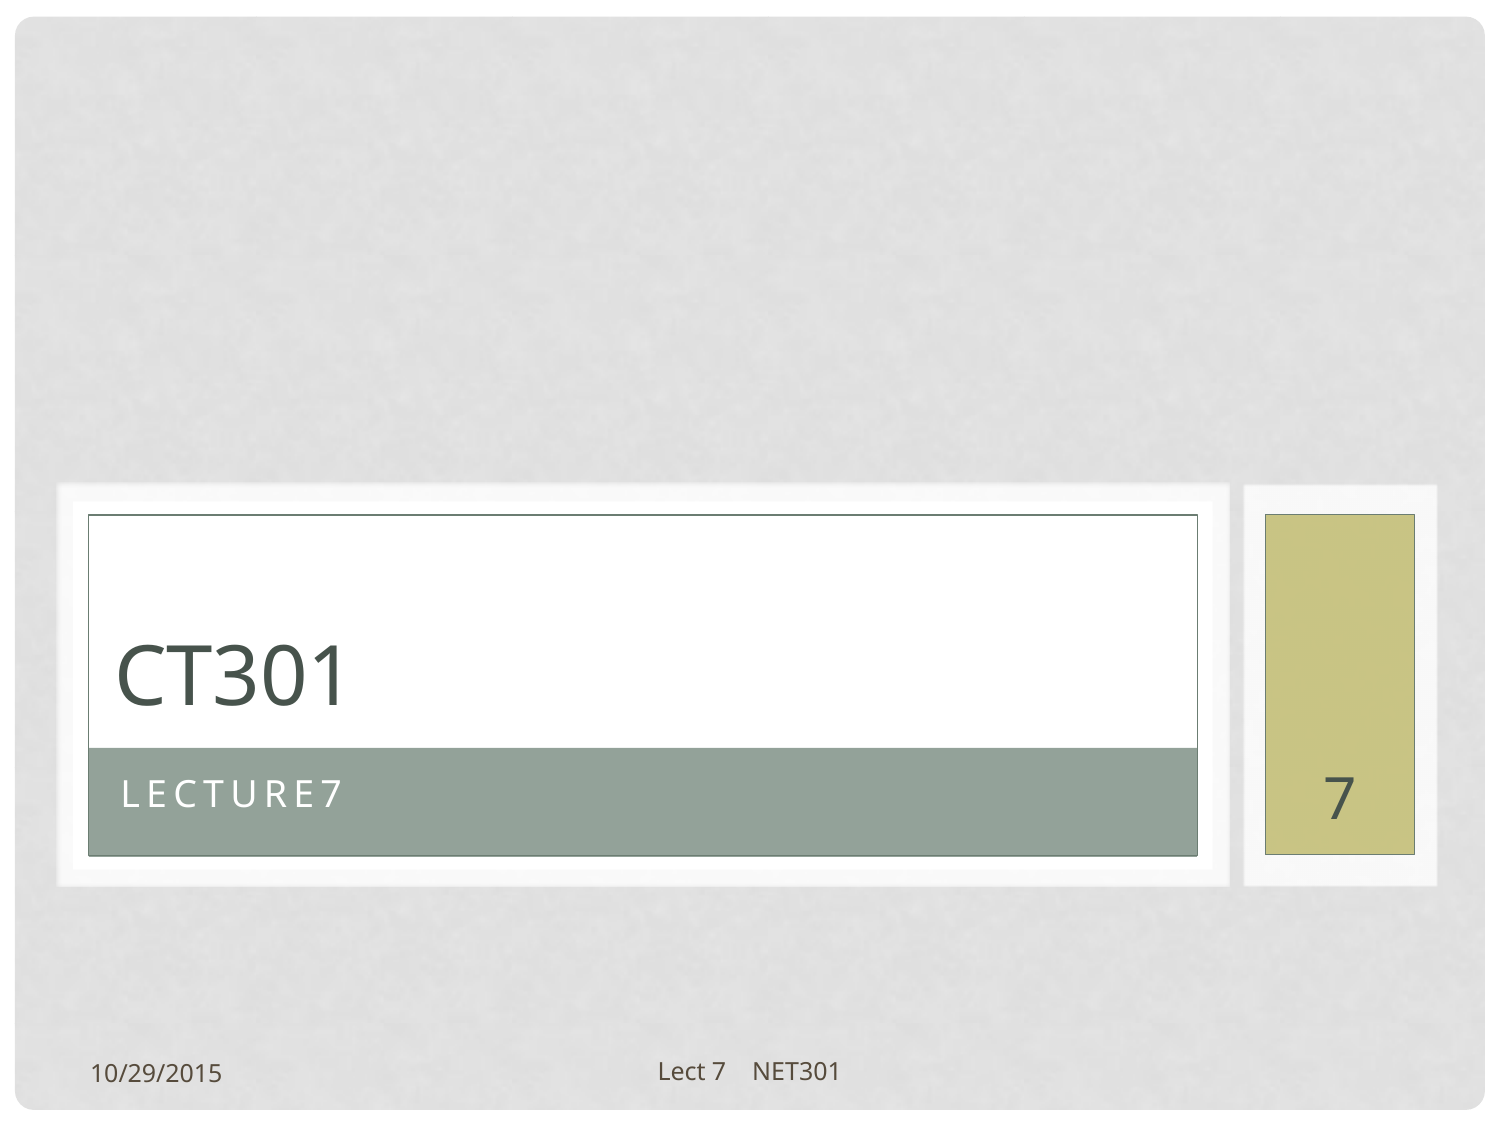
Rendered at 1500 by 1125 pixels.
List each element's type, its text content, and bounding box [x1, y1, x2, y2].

slide_number 7 [1277, 758, 1403, 834]
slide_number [75, 1042, 425, 1103]
title CT301 [99, 529, 1187, 730]
subtitle lecture7 [105, 762, 1181, 838]
footer Lect 7 NET301 [512, 1042, 988, 1103]
